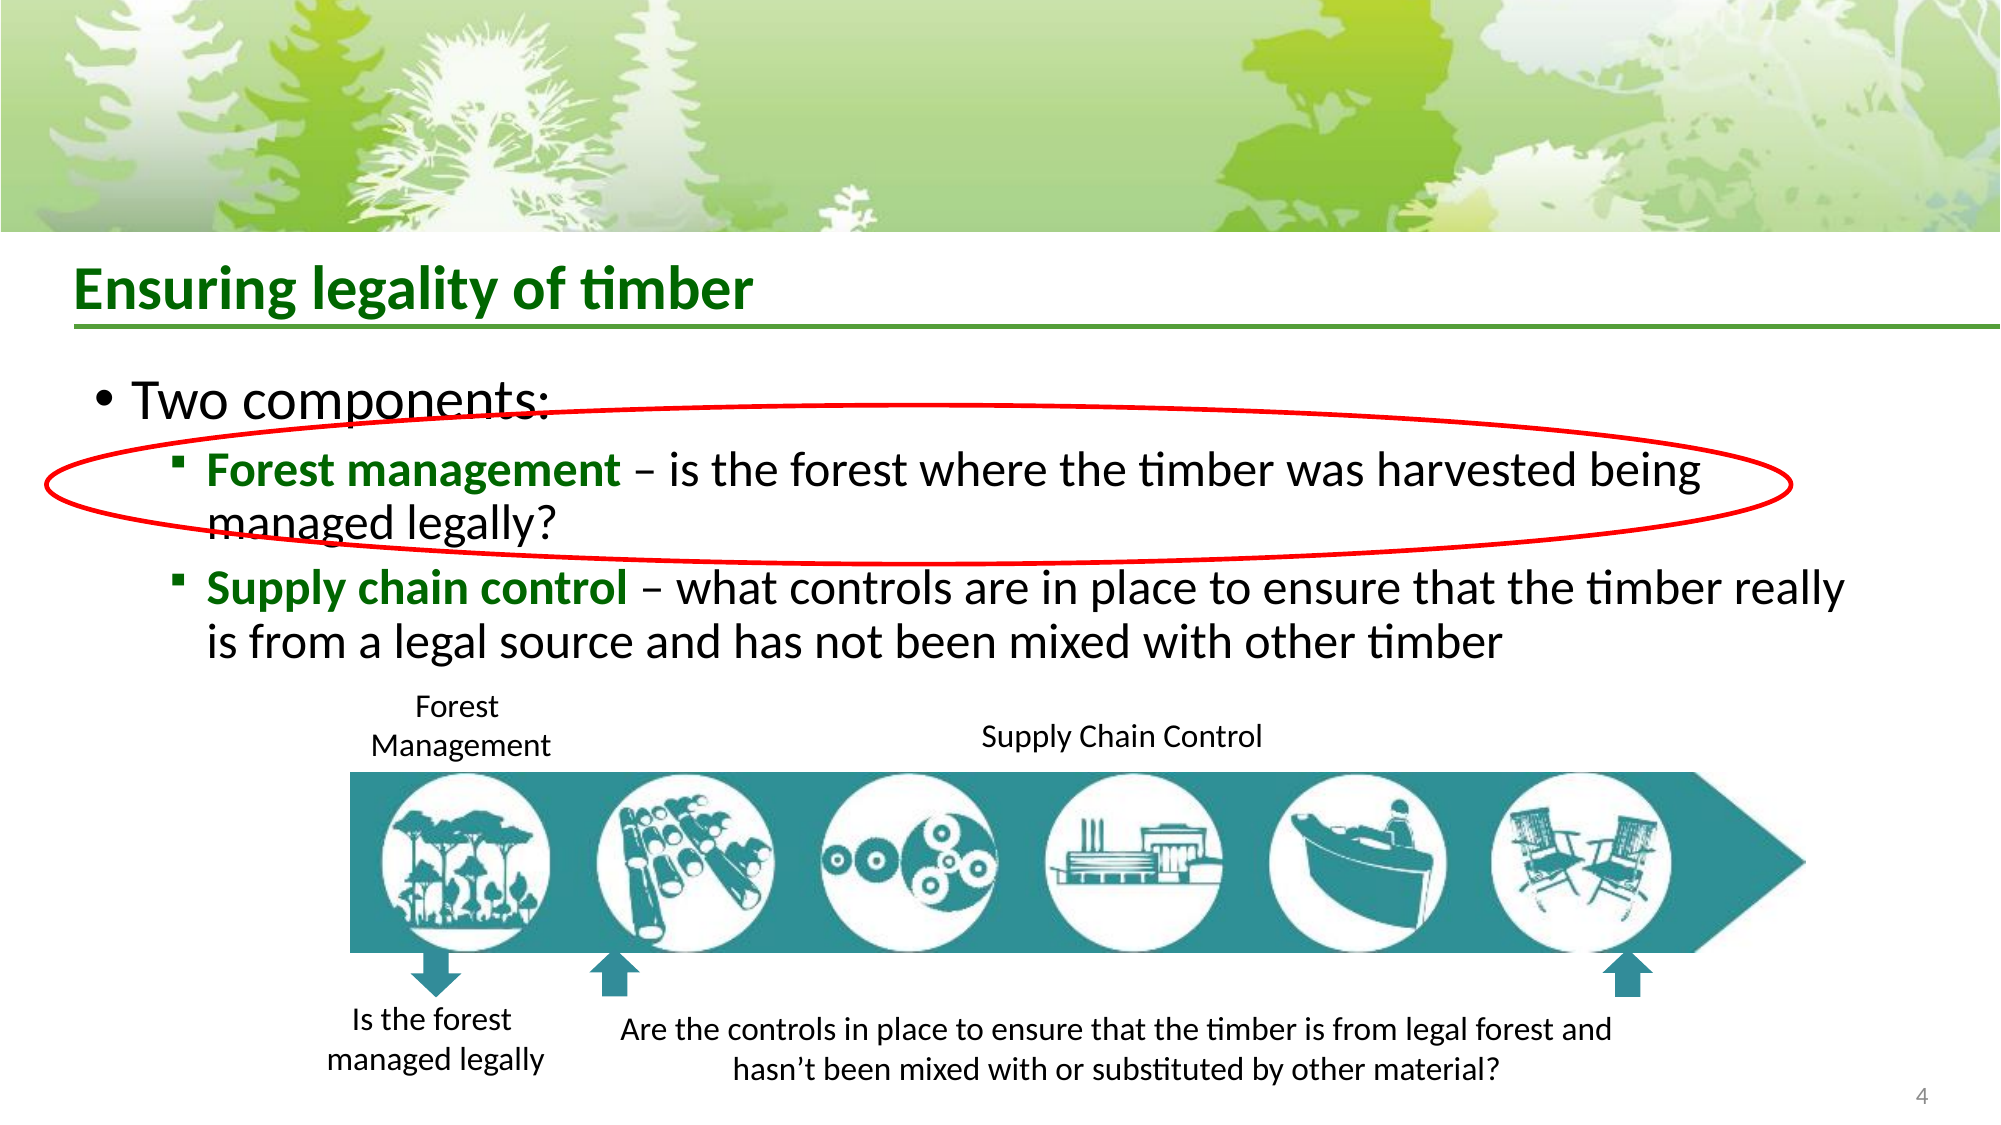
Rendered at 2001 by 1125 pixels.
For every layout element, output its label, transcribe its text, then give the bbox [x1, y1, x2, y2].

text_box [1599, 953, 1656, 998]
list Two components: Forest management – is the forest where the timber was harvested being managed legally? Supply chain control – what controls are in place to ensure that the timber really is from a legal source and has not been mixed with other timber [79, 362, 1870, 1076]
text_box [586, 953, 643, 998]
text_box [408, 953, 464, 999]
text_box Supply Chain Control [615, 706, 1659, 762]
text_box Forest Management [307, 676, 615, 771]
slide_number 4 [1493, 1065, 1944, 1125]
picture [350, 772, 1806, 953]
title Ensuring legality of timber [58, 196, 1409, 384]
text_box [45, 404, 1793, 566]
text_box Are the controls in place to ensure that the timber is from legal forest and hasn’t been mixed with or substituted by other material? [581, 999, 1654, 1095]
text_box Is the forest managed legally [282, 989, 590, 1085]
picture [0, 0, 2000, 232]
